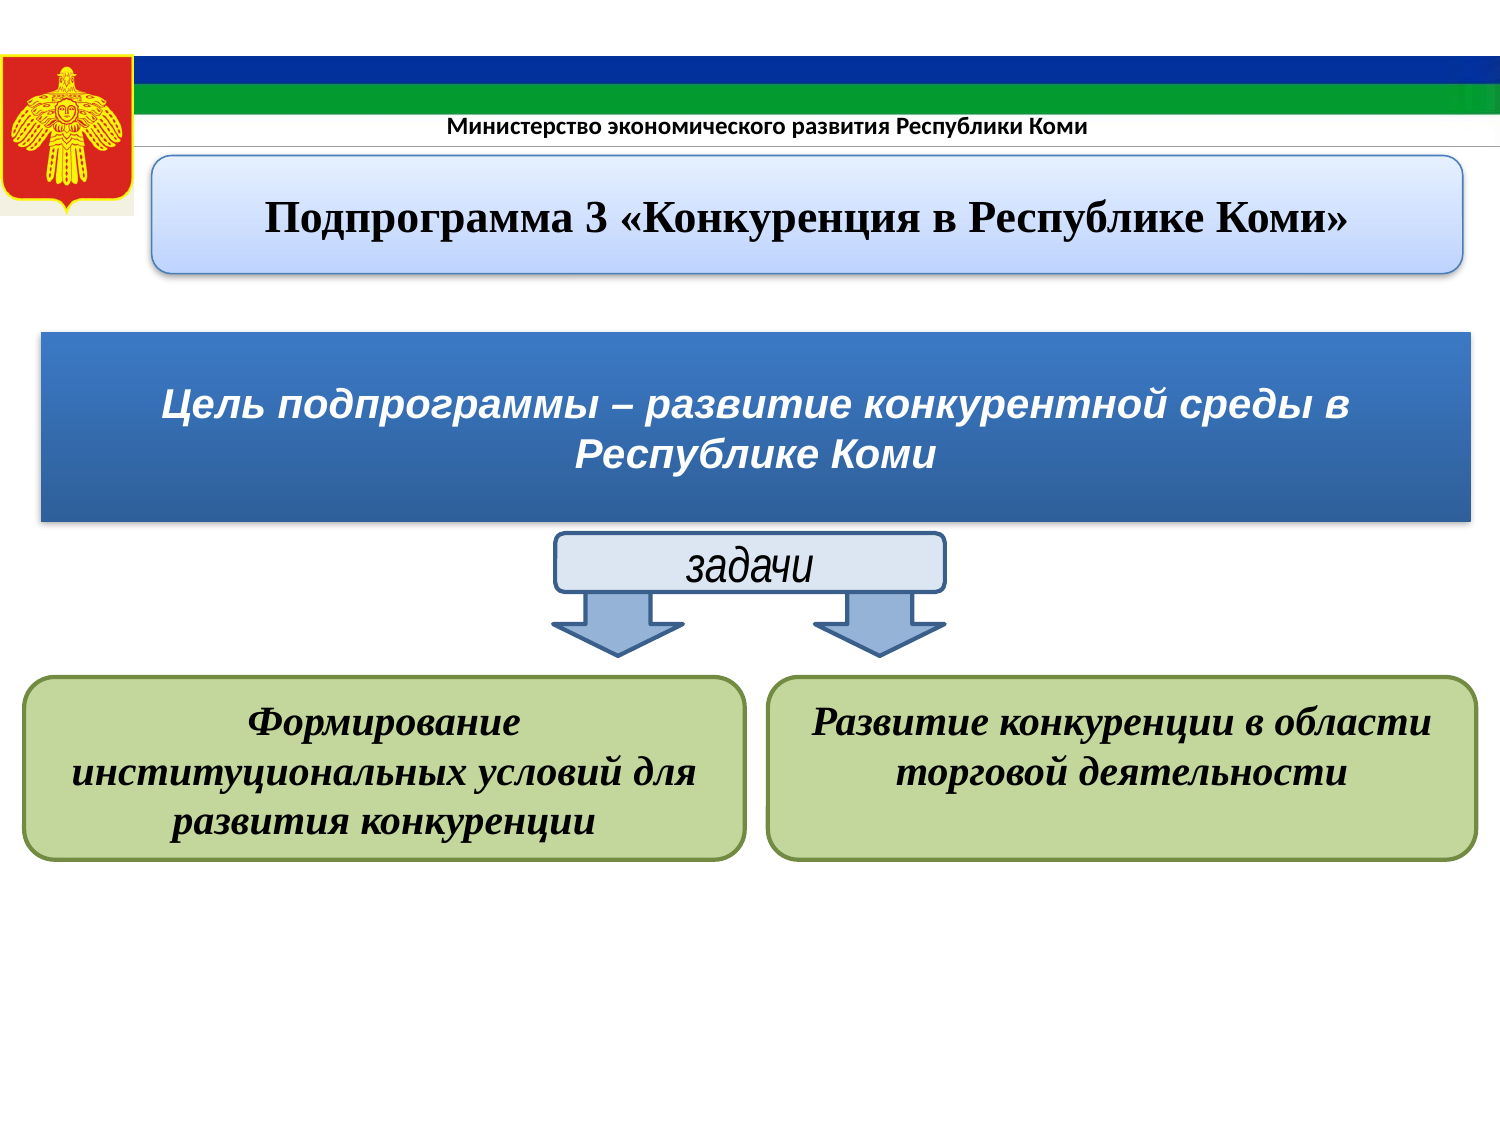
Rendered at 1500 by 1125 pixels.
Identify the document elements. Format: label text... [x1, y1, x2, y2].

picture [0, 54, 1500, 216]
text_box [812, 590, 947, 658]
text_box [551, 590, 686, 658]
text_box задачи [553, 530, 947, 595]
text_box Развитие конкуренции в области торговой деятельности [765, 674, 1479, 862]
list Цель подпрограммы – развитие конкурентной среды в Республике Коми [41, 332, 1471, 522]
text_box Подпрограмма 3 «Конкуренция в Республике Коми» [150, 155, 1464, 275]
text_box Формирование институциональных условий для развития конкуренции [21, 674, 747, 862]
